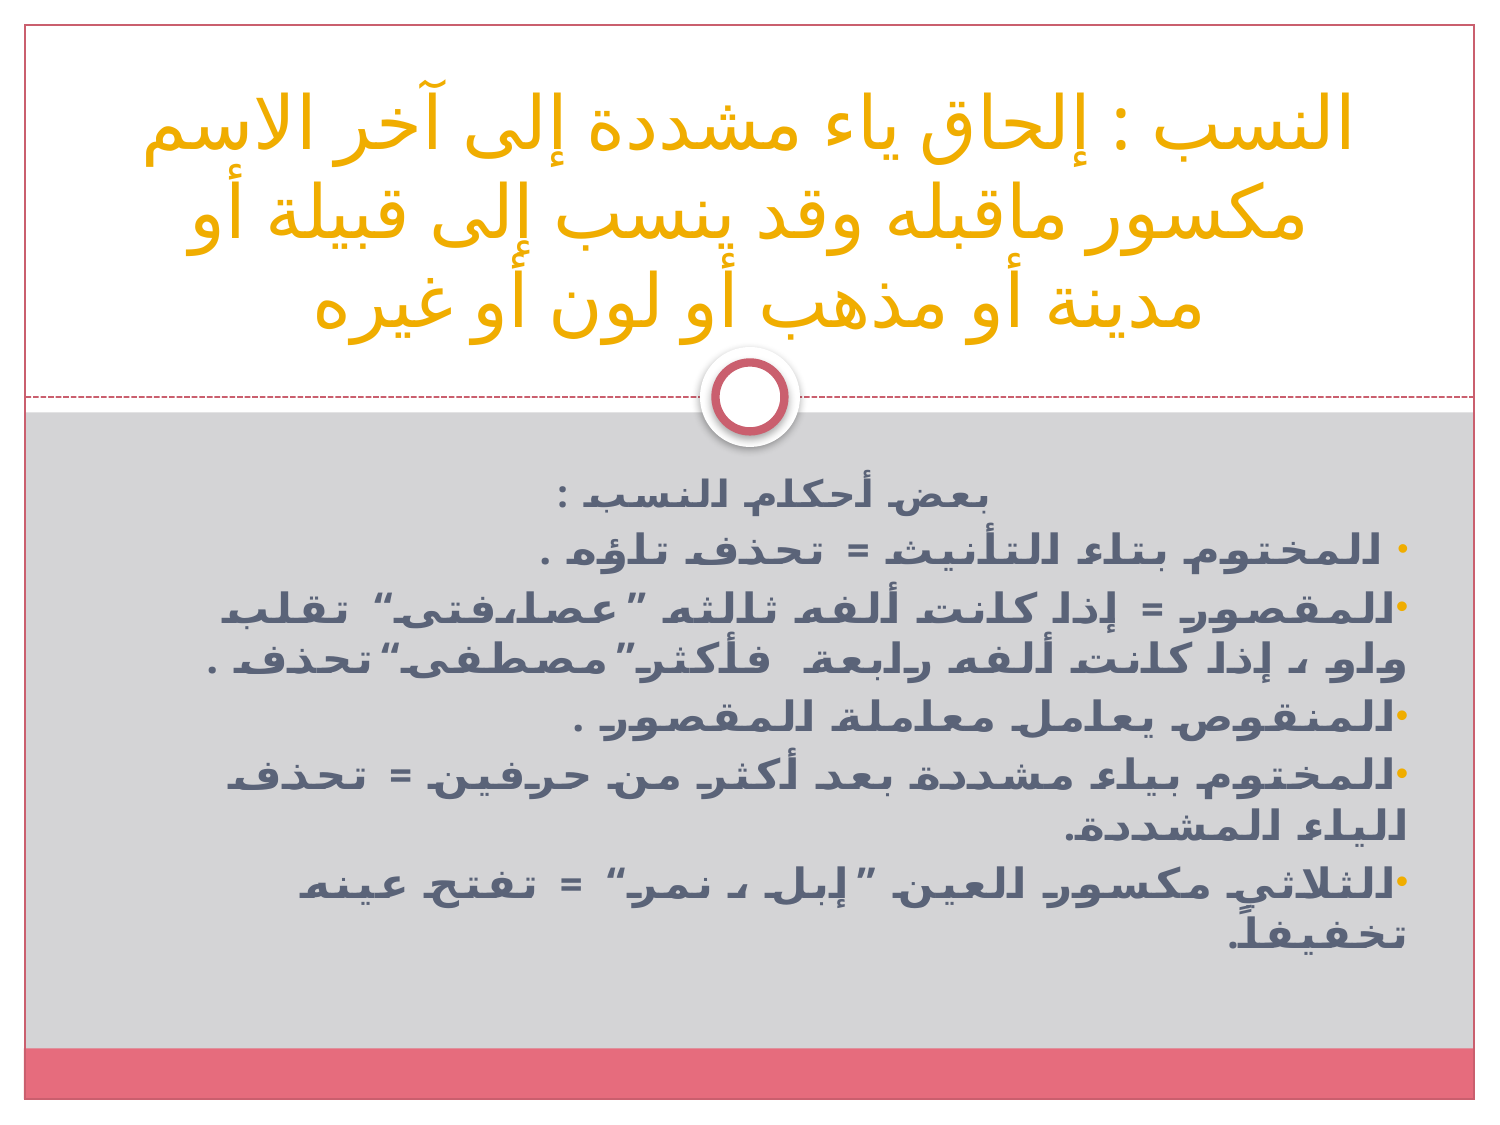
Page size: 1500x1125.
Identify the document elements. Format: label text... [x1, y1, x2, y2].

subtitle بعض أحكام النسب : المختوم بتاء التأنيث = تحذف تاؤه . المقصور = إذا كانت ألفه ثالثه ”عصا،فتى“ تقلب واو ، إذا كانت ألفه رابعة فأكثر”مصطفى“تحذف . المنقوص يعامل معاملة المقصور . المختوم بياء مشددة بعد أكثر من حرفين = تحذف الياء المشددة. الثلاثي مكسور العين ”إبل ، نمر“ = تفتح عينه تخفيفاً. [123, 462, 1424, 965]
title النسب : إلحاق ياء مشددة إلى آخر الاسم مكسور ماقبله وقد ينسب إلى قبيلة أو مدينة أو مذهب أو لون أو غيره [112, 62, 1388, 350]
